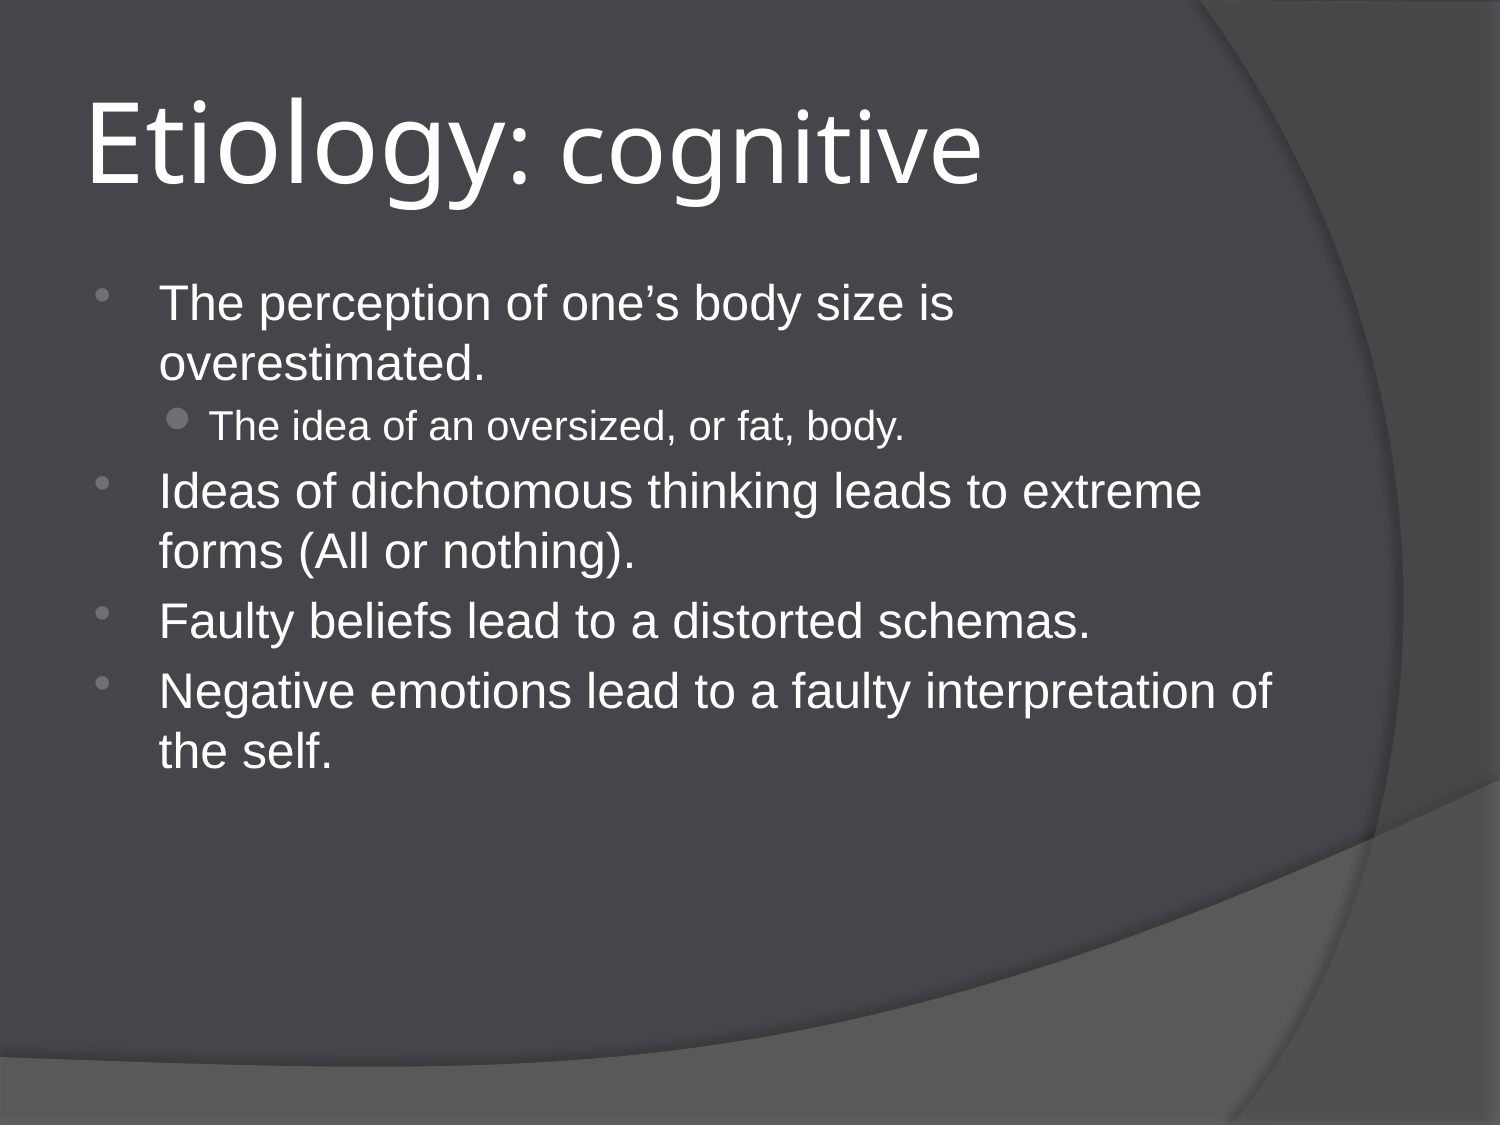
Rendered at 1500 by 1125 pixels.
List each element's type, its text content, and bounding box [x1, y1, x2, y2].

list The perception of one’s body size is overestimated. The idea of an oversized, or fat, body. Ideas of dichotomous thinking leads to extreme forms (All or nothing). Faulty beliefs lead to a distorted schemas. Negative emotions lead to a faulty interpretation of the self. [75, 262, 1300, 1005]
title Etiology: cognitive [75, 45, 1300, 233]
